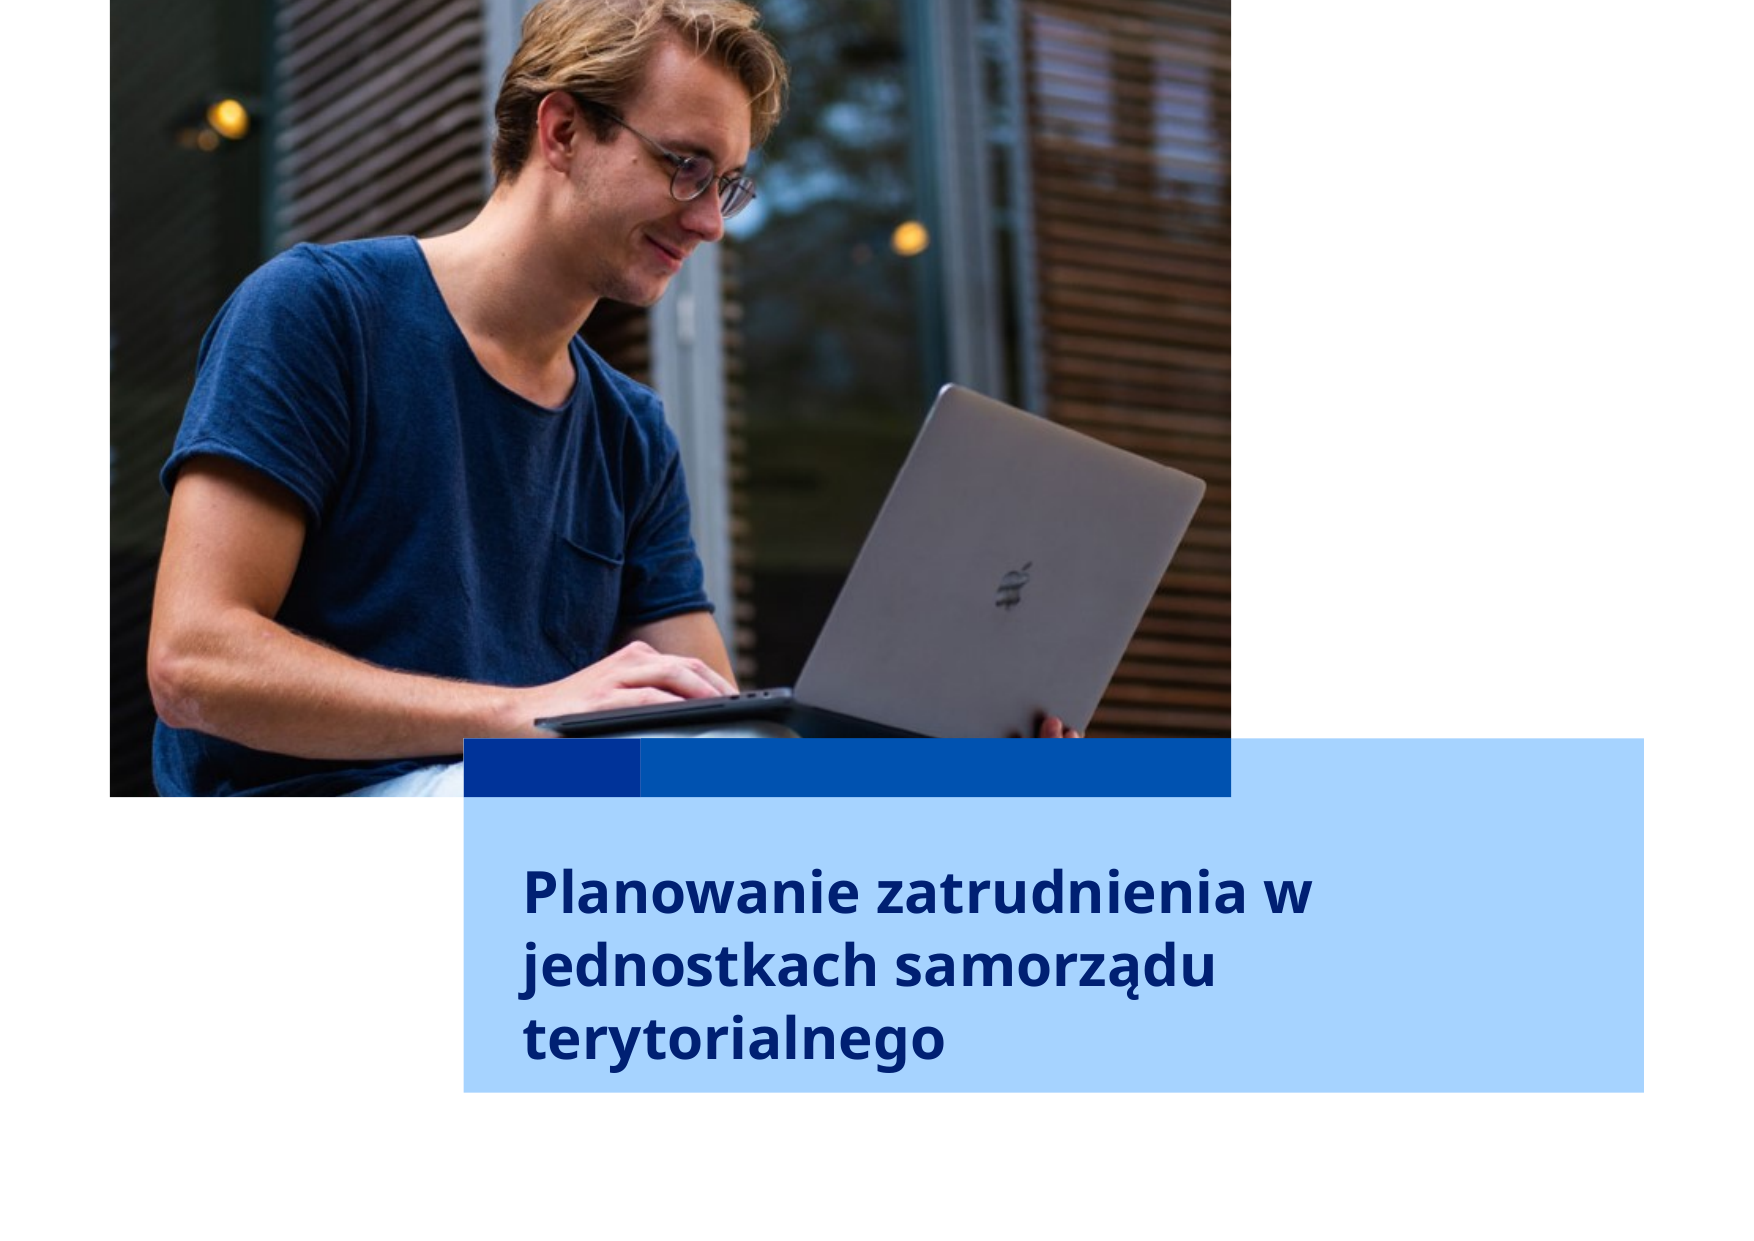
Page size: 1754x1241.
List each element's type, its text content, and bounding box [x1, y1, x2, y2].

picture [109, 0, 1232, 798]
title Planowanie zatrudnienia w jednostkach samorządu terytorialnego [522, 852, 1586, 1069]
